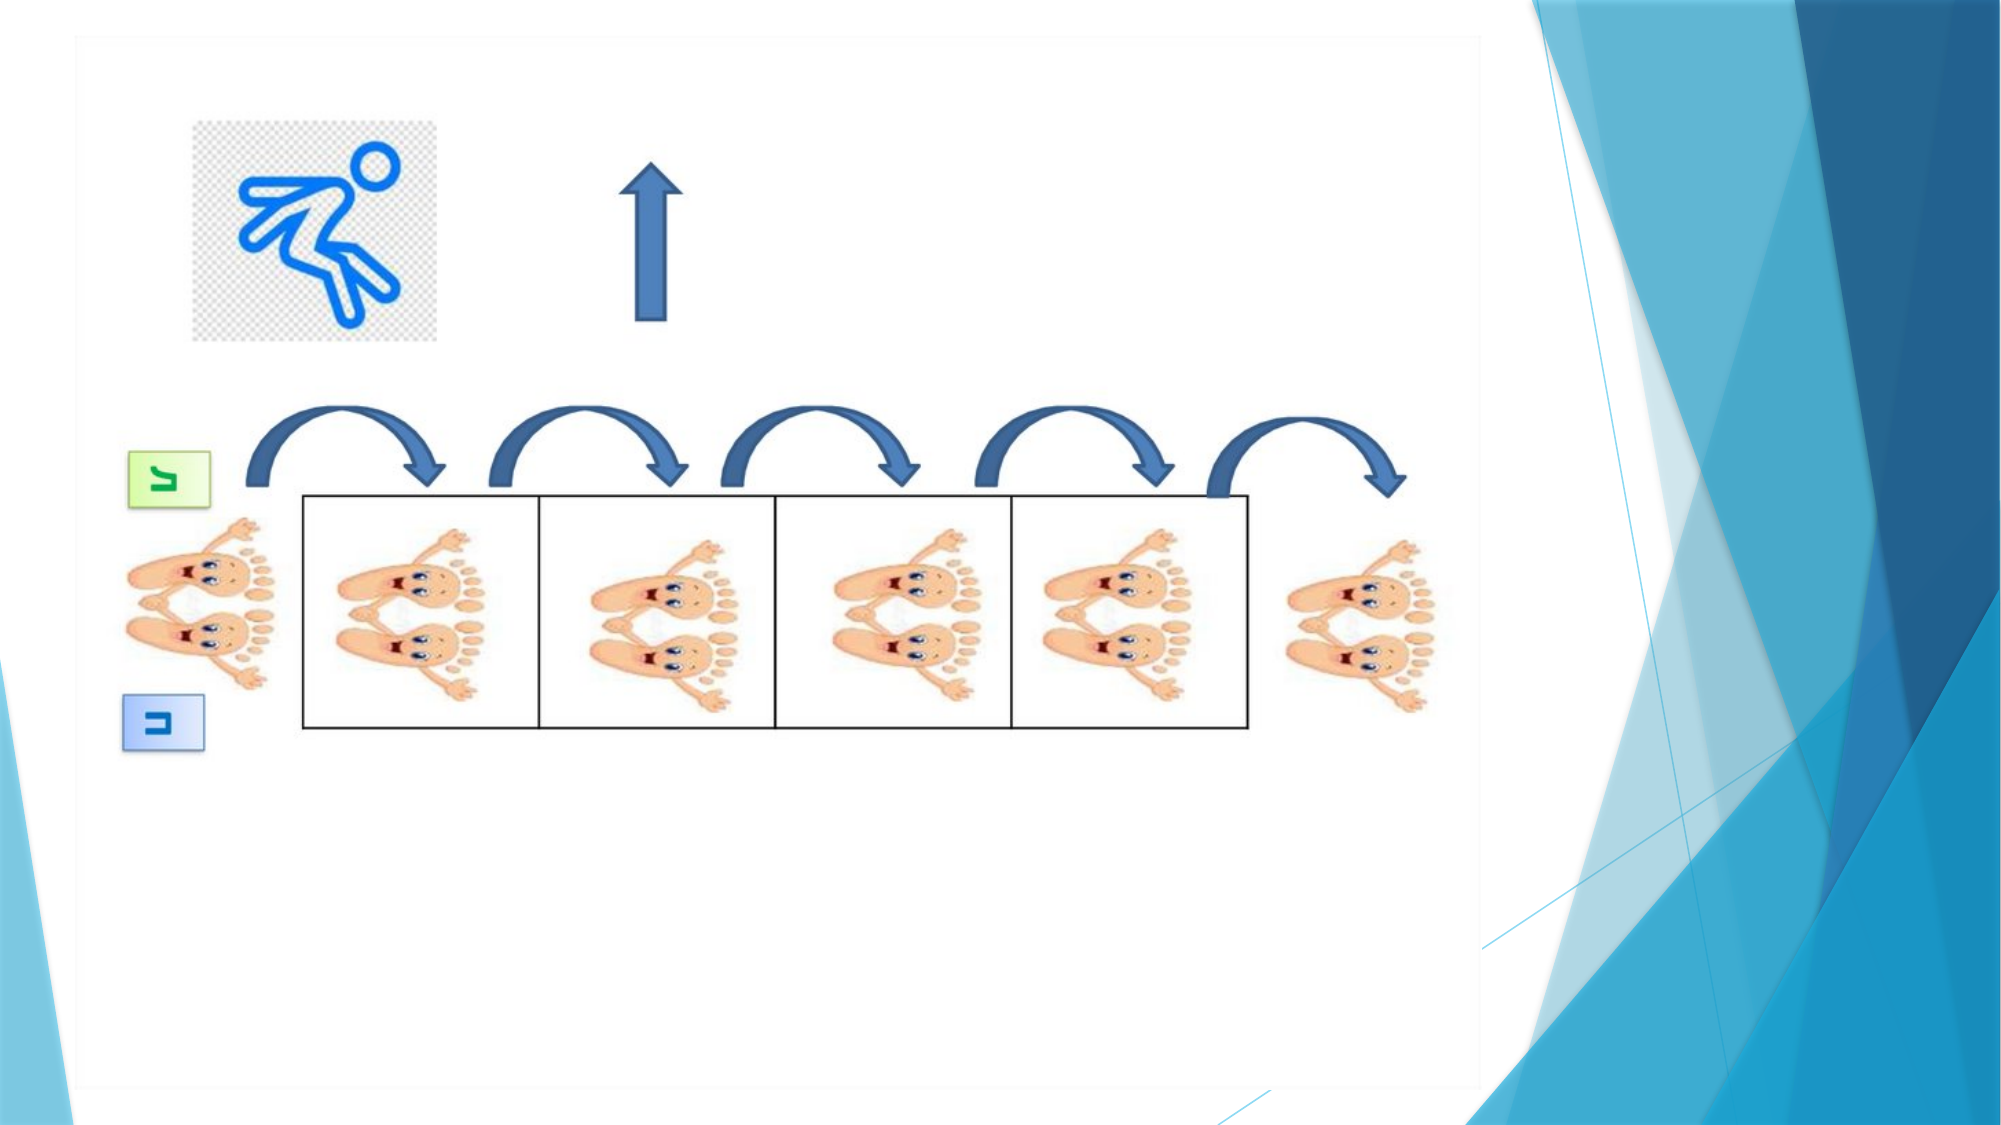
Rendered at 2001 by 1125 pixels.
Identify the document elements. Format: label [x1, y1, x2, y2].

picture [74, 35, 1482, 1090]
